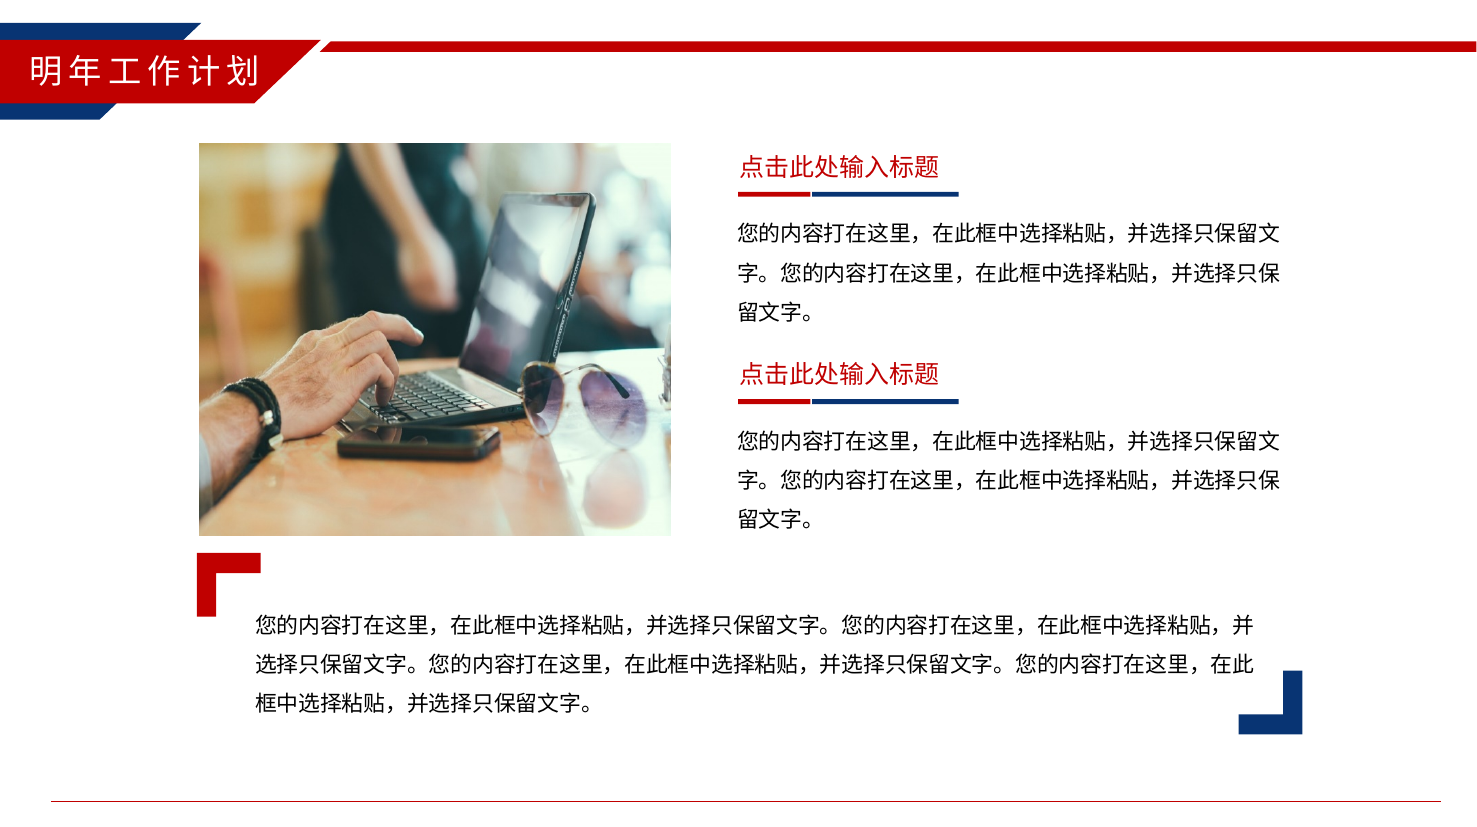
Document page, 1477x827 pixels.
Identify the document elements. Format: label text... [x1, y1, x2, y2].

text_box [0, 38, 324, 42]
text_box [737, 191, 811, 198]
text_box 您的内容打在这里，在此框中选择粘贴，并选择只保留文字。您的内容打在这里，在此框中选择粘贴，并选择只保留文字。您的内容打在这里，在此框中选择粘贴，并选择只保留文字。您的内容打在这里，在此框中选择粘贴，并选择只保留文字。 [240, 590, 1271, 801]
text_box [737, 398, 811, 405]
text_box 您的内容打在这里，在此框中选择粘贴，并选择只保留文字。您的内容打在这里，在此框中选择粘贴，并选择只保留文字。 [728, 202, 1290, 369]
text_box 明年工作计划 [0, 42, 428, 98]
text_box [198, 143, 672, 536]
text_box 您的内容打在这里，在此框中选择粘贴，并选择只保留文字。您的内容打在这里，在此框中选择粘贴，并选择只保留文字。 [728, 410, 1290, 576]
text_box [811, 398, 960, 405]
text_box [0, 105, 117, 121]
text_box 点击此处输入标题 [730, 354, 948, 394]
text_box [0, 98, 262, 105]
text_box [196, 552, 261, 617]
text_box 点击此处输入标题 [730, 147, 948, 186]
text_box [1271, 670, 1303, 735]
text_box [0, 21, 204, 38]
text_box [328, 40, 1477, 54]
text_box [811, 191, 960, 198]
